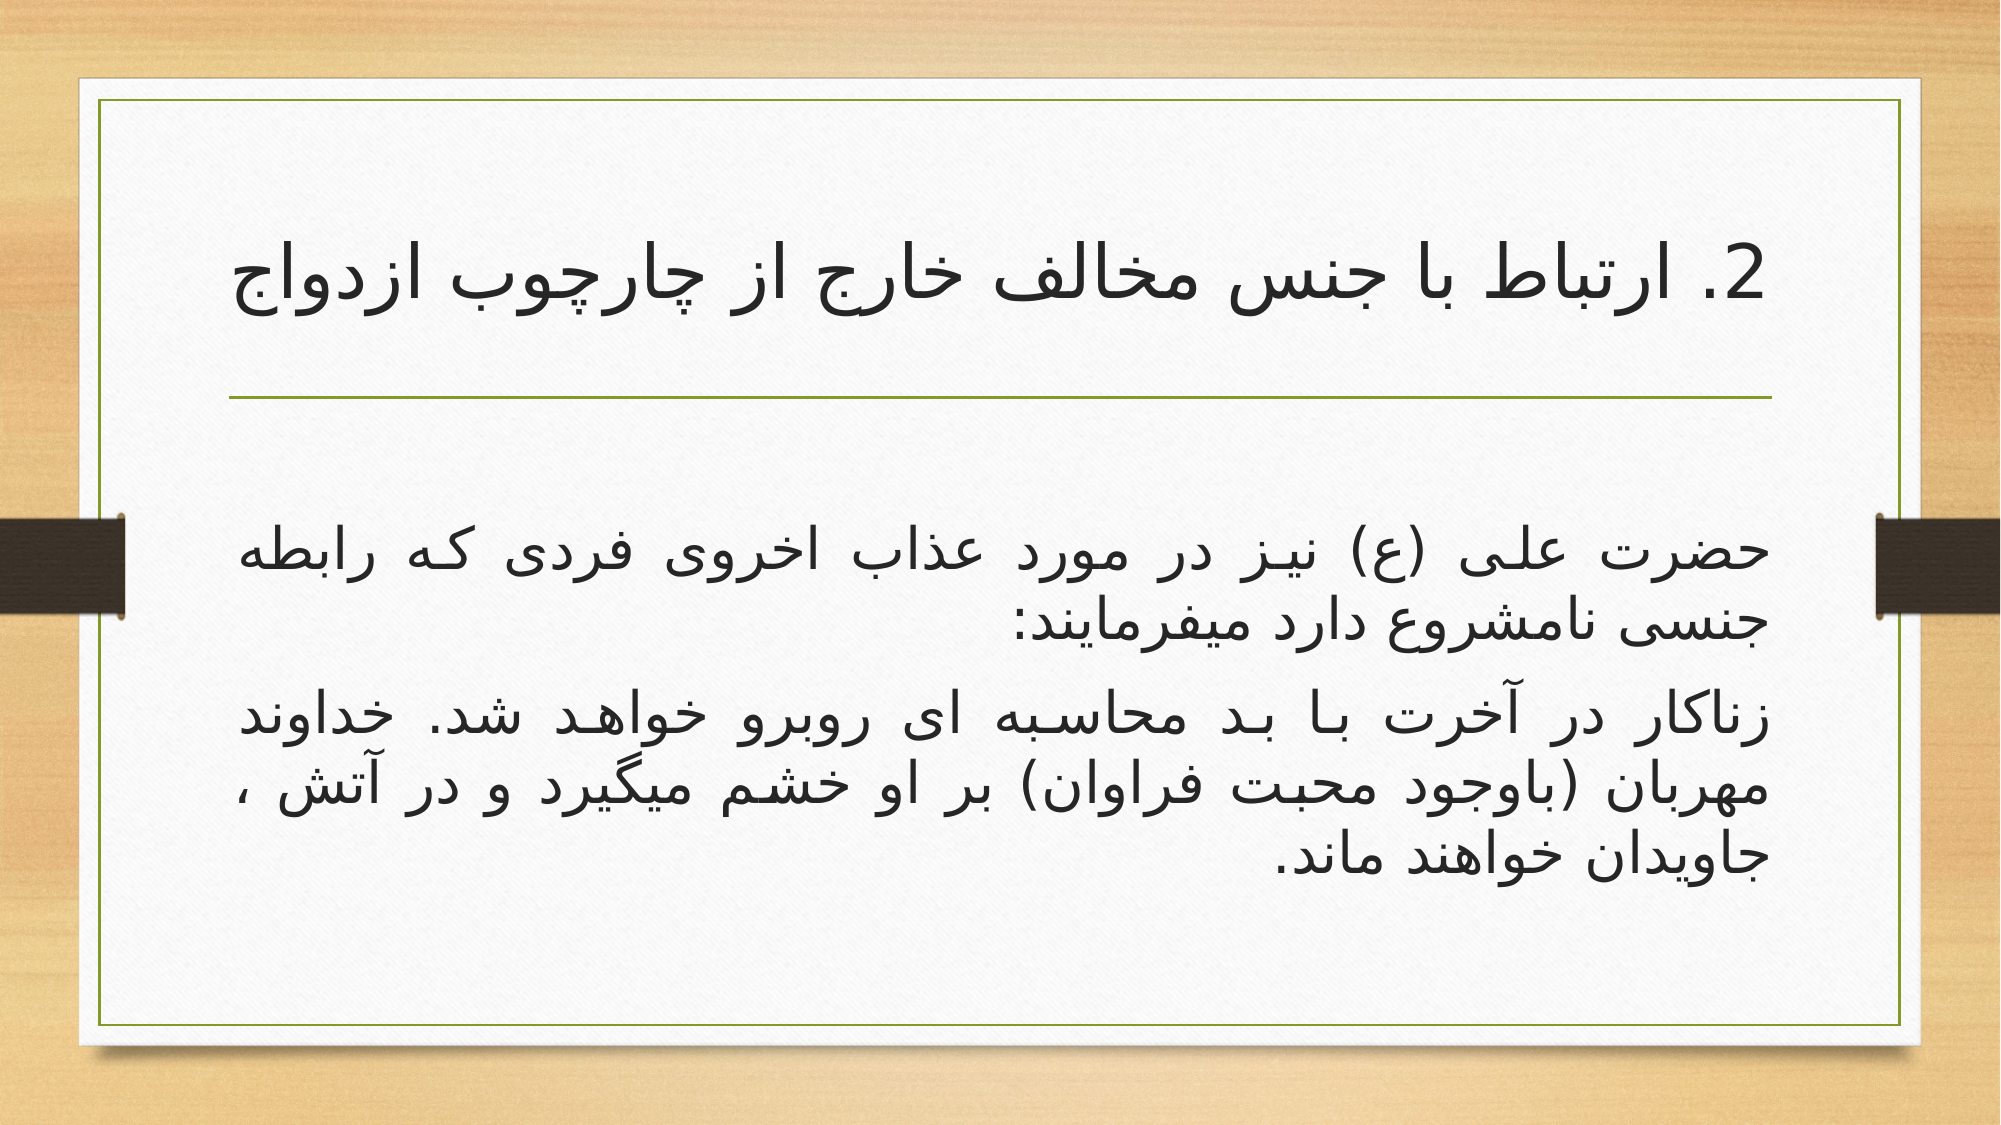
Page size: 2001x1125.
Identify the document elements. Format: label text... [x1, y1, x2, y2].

title 2. ارتباط با جنس مخالف خارج از چارچوب ازدواج [212, 161, 1788, 375]
picture [0, 0, 2001, 1125]
list حضرت علی (ع) نیز در مورد عذاب اخروی فردی که رابطه جنسی نامشروع دارد میفرمایند: زناکار در آخرت با بد محاسبه ای روبرو خواهد شد. خداوند مهربان (باوجود محبت فراوان) بر او خشم میگیرد و در آتش ، جاویدان خواهند ماند. [212, 419, 1788, 964]
